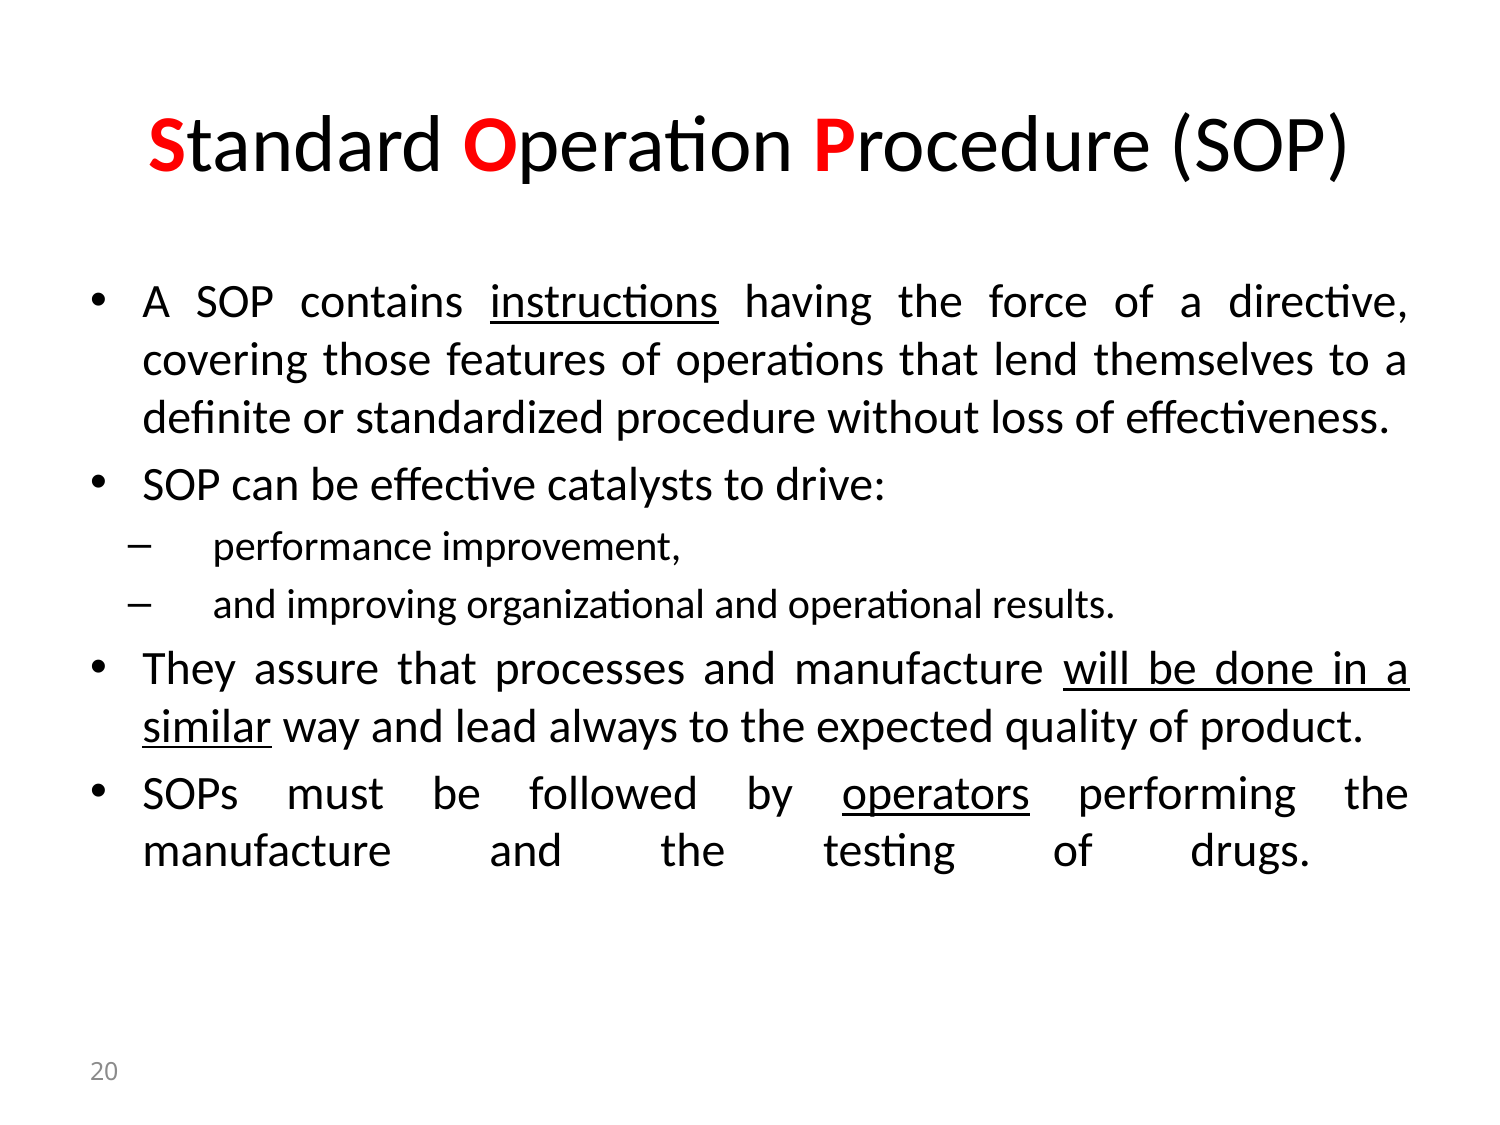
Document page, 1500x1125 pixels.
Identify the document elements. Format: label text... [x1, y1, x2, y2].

list A SOP contains instructions having the force of a directive, covering those features of operations that lend themselves to a definite or standardized procedure without loss of effectiveness. SOP can be effective catalysts to drive: performance improvement, and improving organizational and operational results. They assure that processes and manufacture will be done in a similar way and lead always to the expected quality of product. SOPs must be followed by operators performing the manufacture and the testing of drugs. [75, 262, 1425, 1005]
title Standard Operation Procedure (SOP) [75, 45, 1425, 233]
slide_number 20 [75, 1042, 425, 1103]
